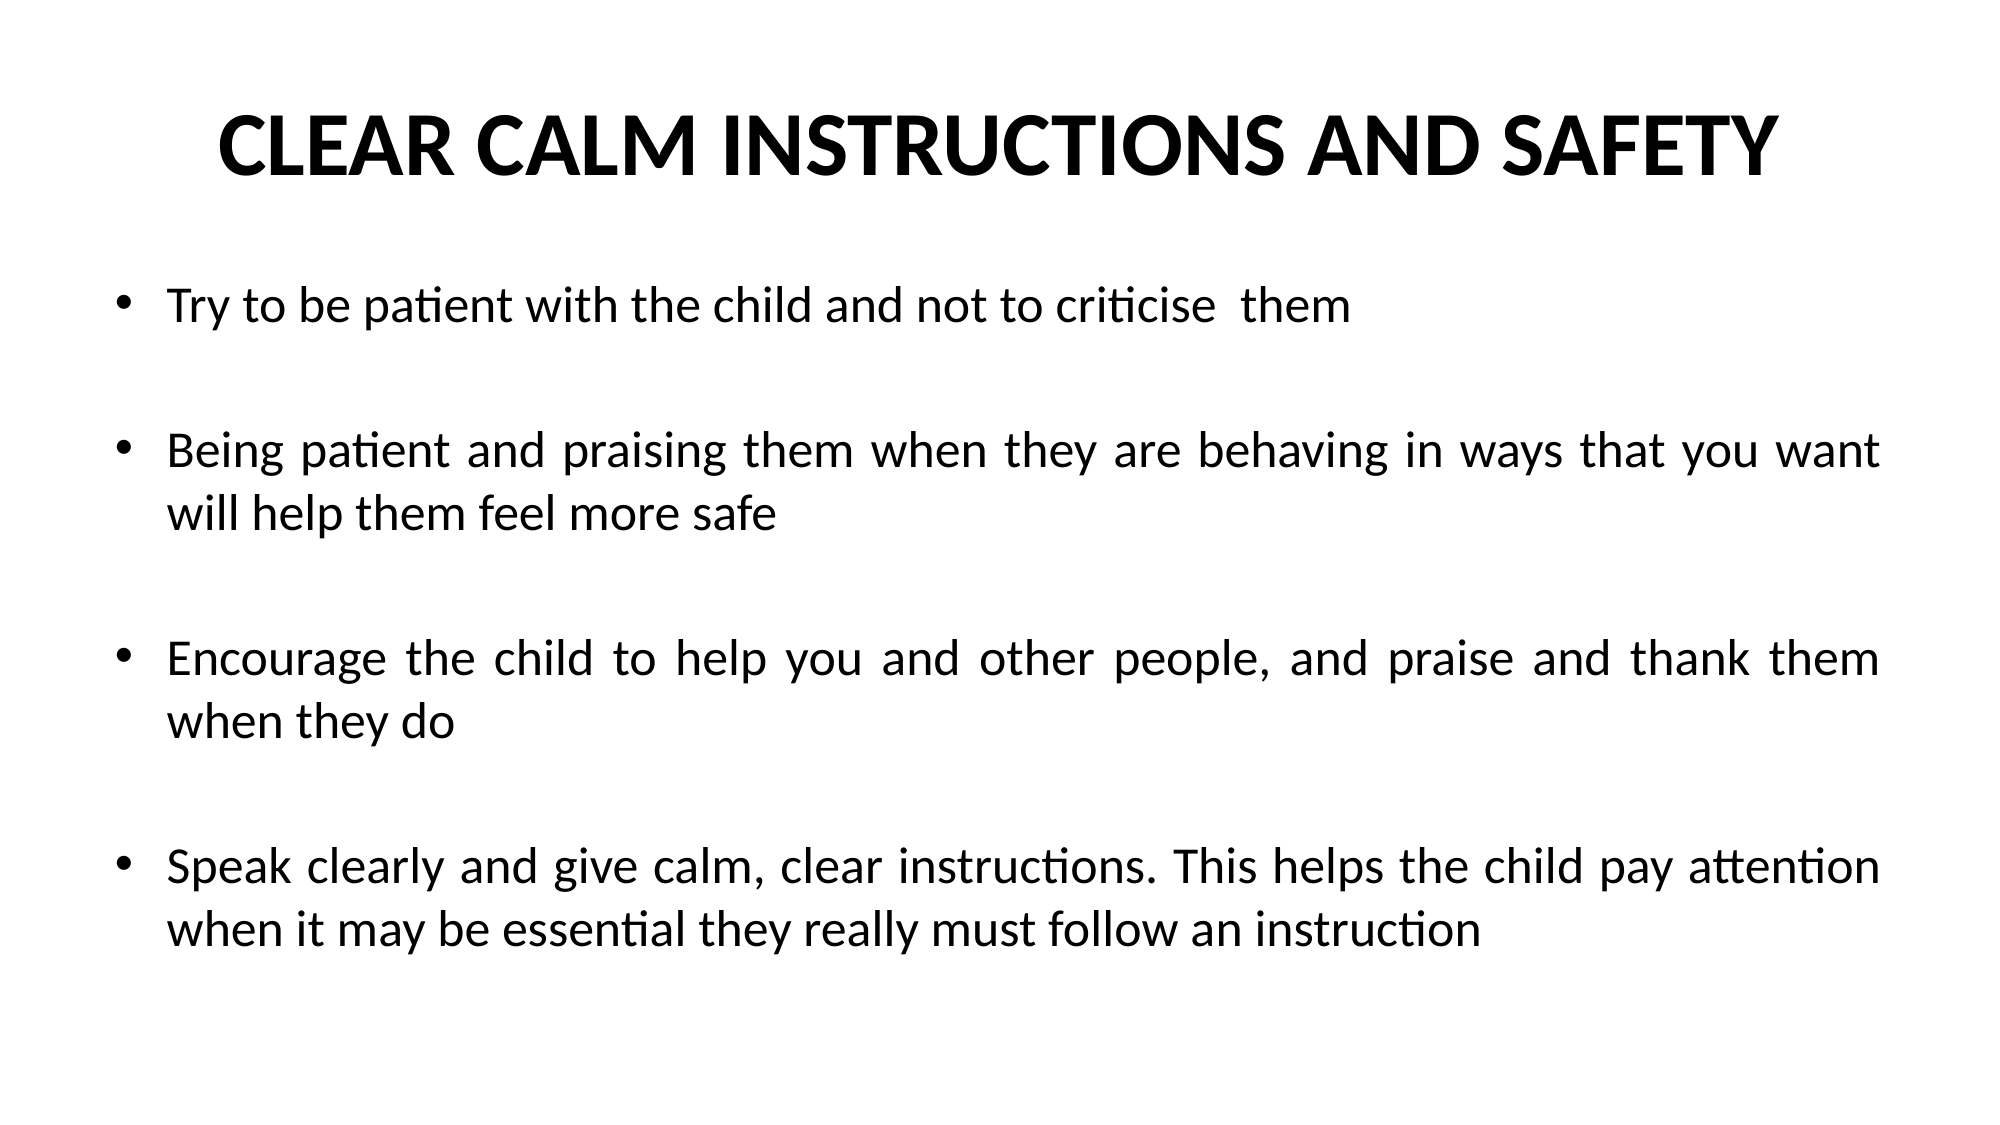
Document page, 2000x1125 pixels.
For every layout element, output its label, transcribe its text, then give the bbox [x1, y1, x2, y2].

list Try to be patient with the child and not to criticise them Being patient and praising them when they are behaving in ways that you want will help them feel more safe Encourage the child to help you and other people, and praise and thank them when they do Speak clearly and give calm, clear instructions. This helps the child pay attention when it may be essential they really must follow an instruction [99, 262, 1900, 1038]
title Clear calm instructions and safety [99, 45, 1900, 233]
